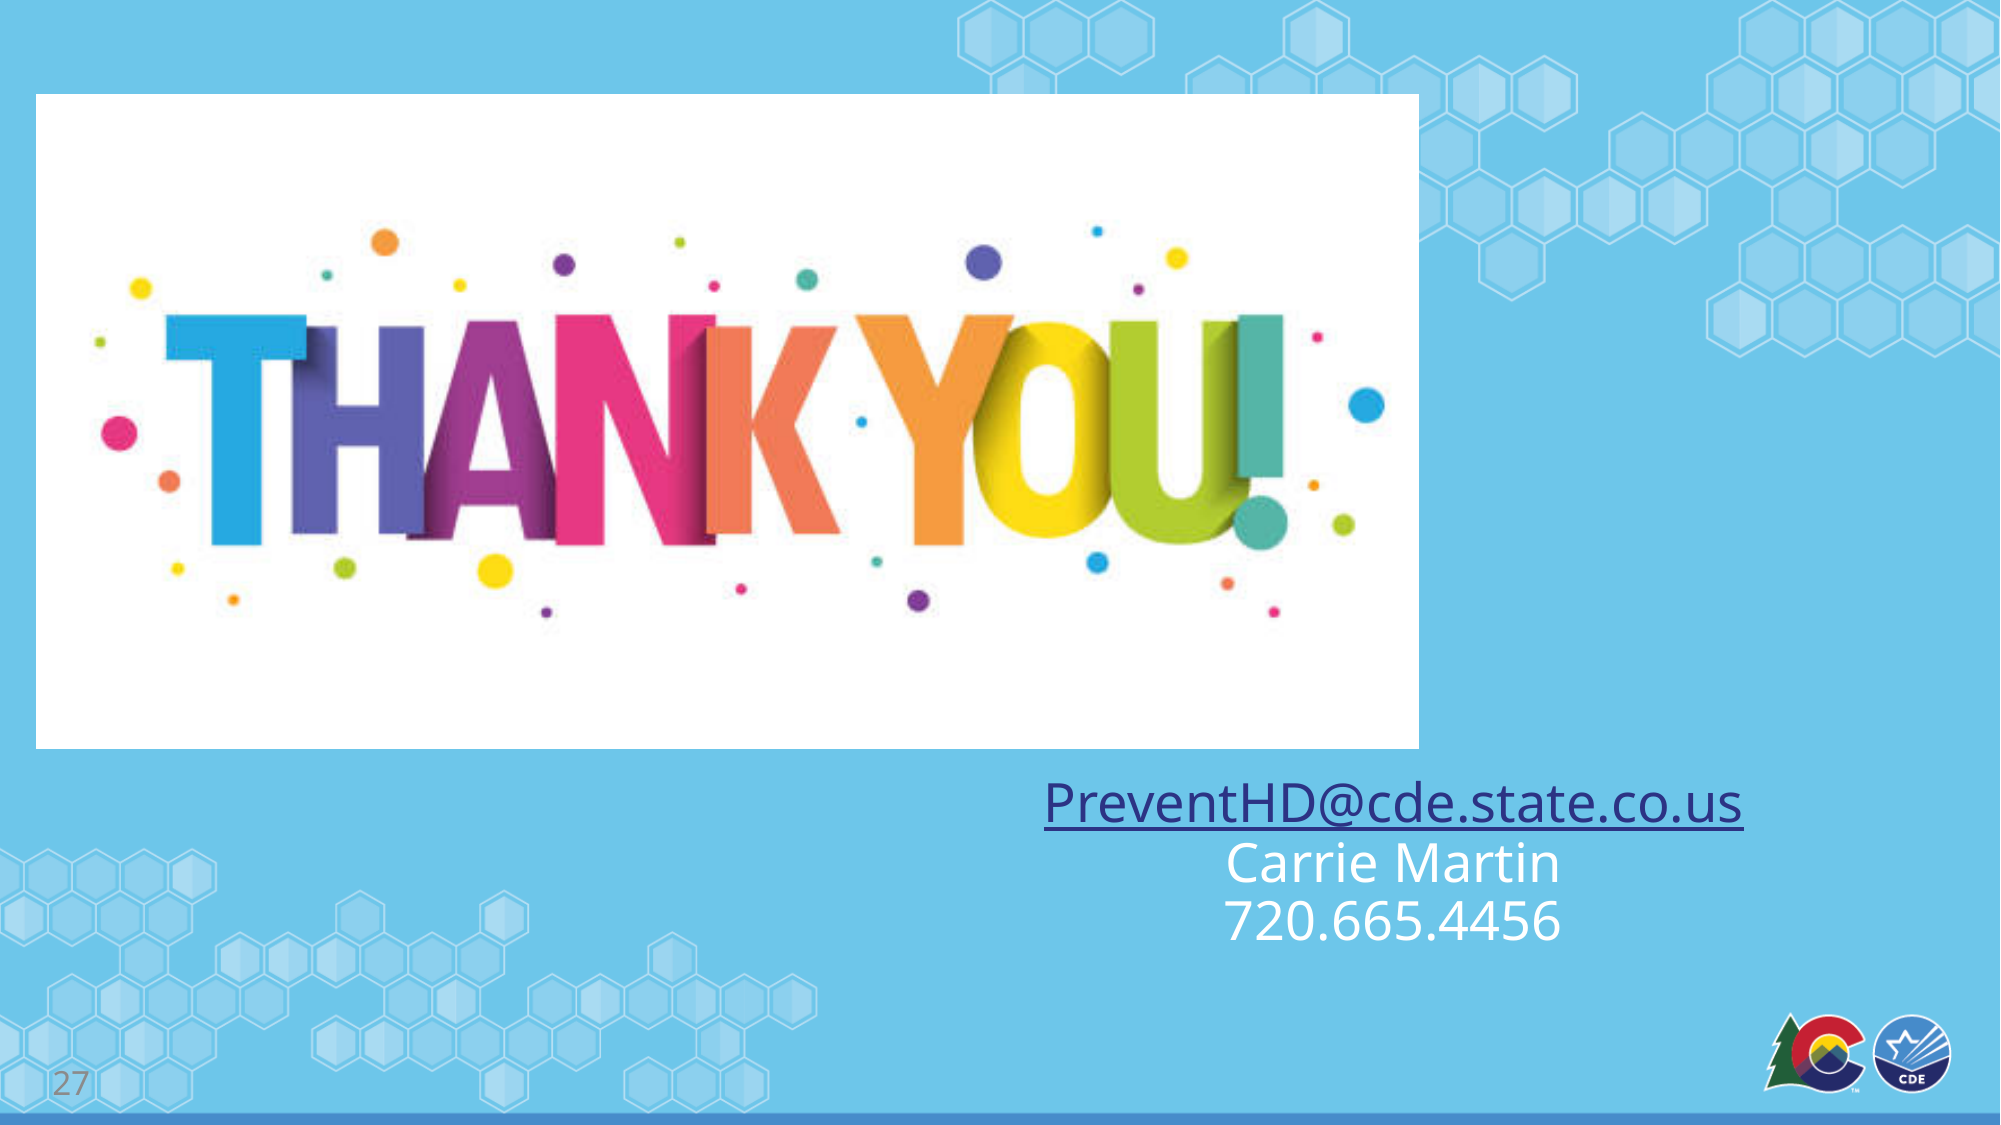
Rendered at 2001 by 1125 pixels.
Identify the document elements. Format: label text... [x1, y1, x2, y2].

title PreventHD@cde.state.co.us Carrie Martin 720.665.4456 [618, 703, 2000, 1085]
picture [0, 0, 2000, 1125]
slide_number 27 [37, 1054, 488, 1115]
